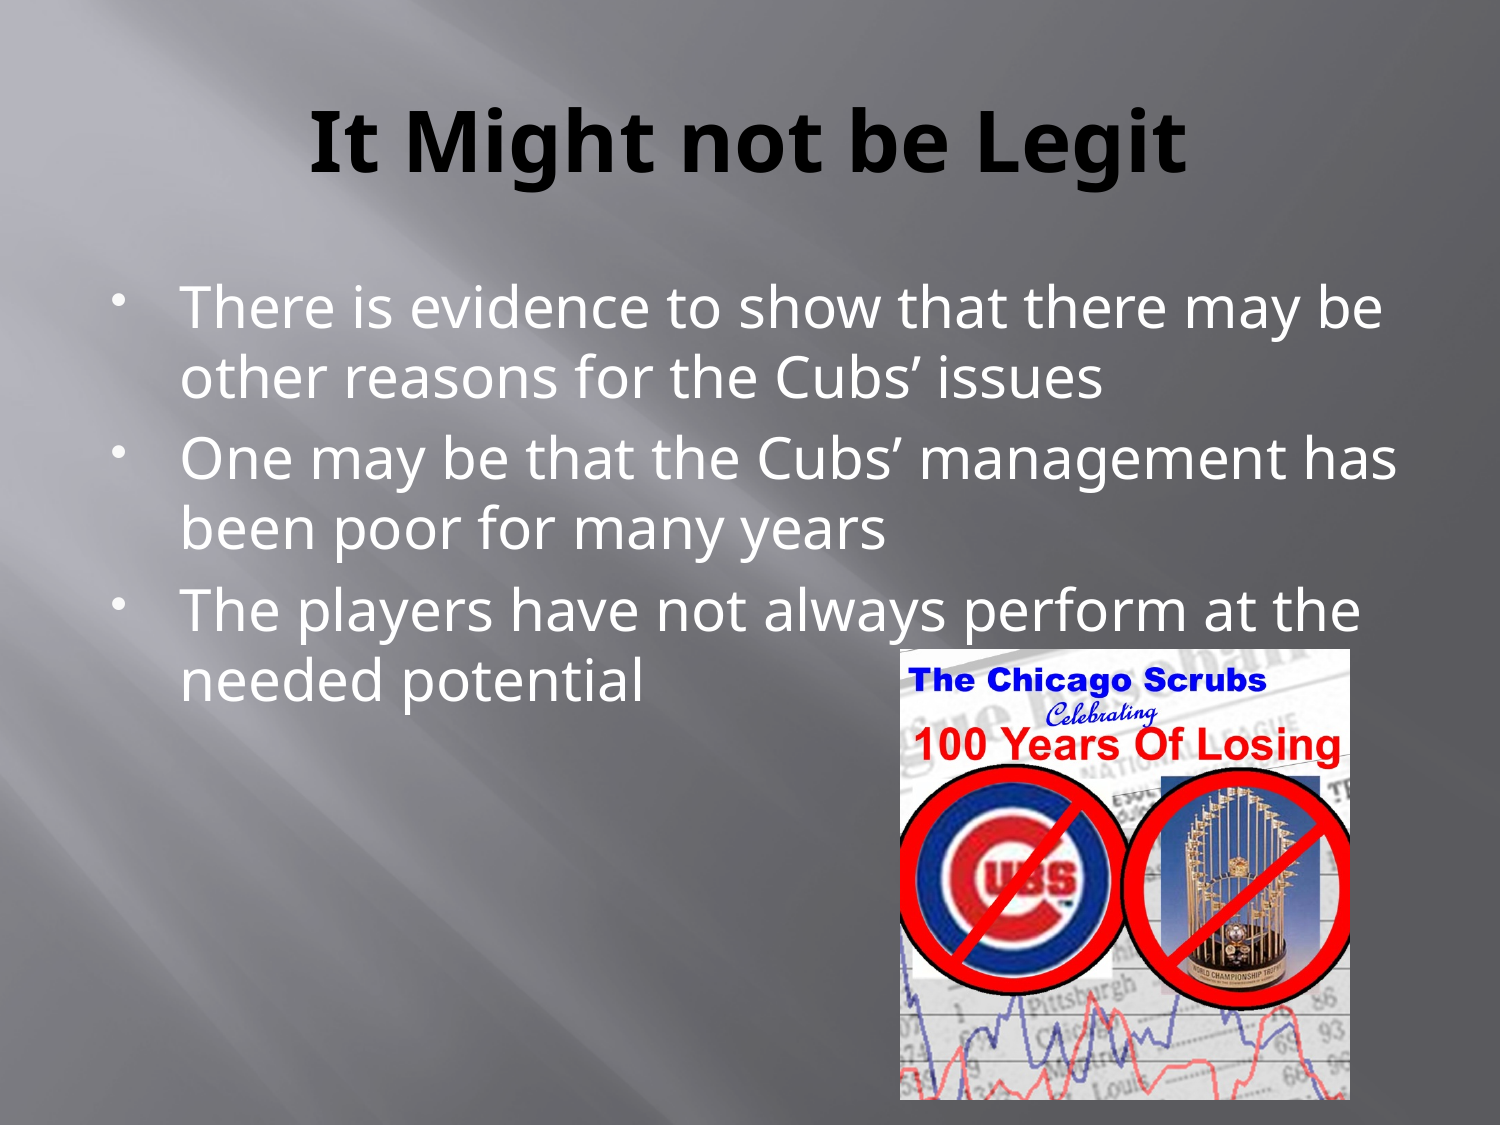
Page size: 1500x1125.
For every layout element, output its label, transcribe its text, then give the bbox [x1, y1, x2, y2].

list There is evidence to show that there may be other reasons for the Cubs’ issues One may be that the Cubs’ management has been poor for many years The players have not always perform at the needed potential [75, 262, 1425, 738]
title It Might not be Legit [75, 45, 1425, 233]
picture [899, 649, 1351, 1101]
